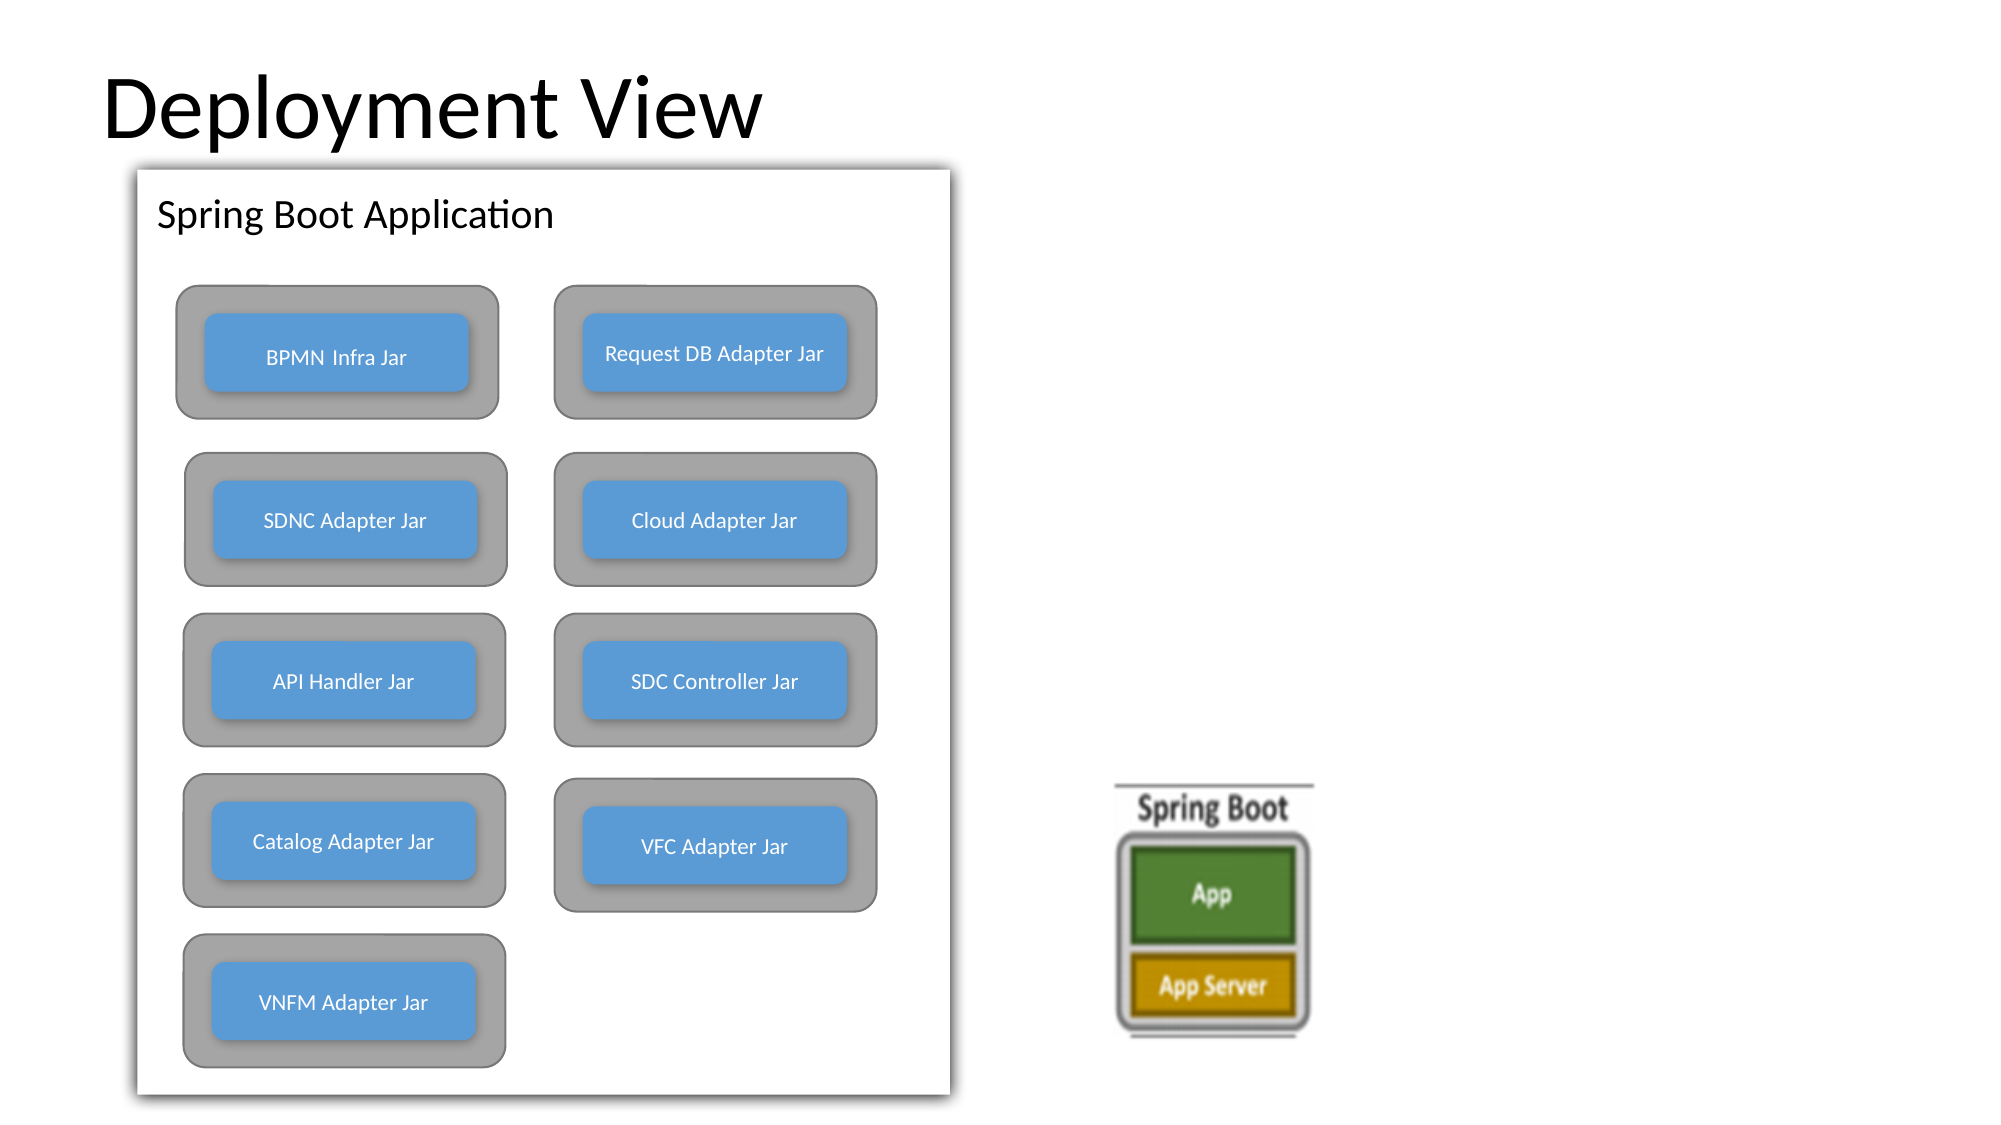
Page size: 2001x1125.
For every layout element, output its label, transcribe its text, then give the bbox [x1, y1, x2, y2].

title Deployment View [87, 0, 1813, 218]
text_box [137, 169, 951, 1095]
picture [1102, 773, 1332, 1053]
